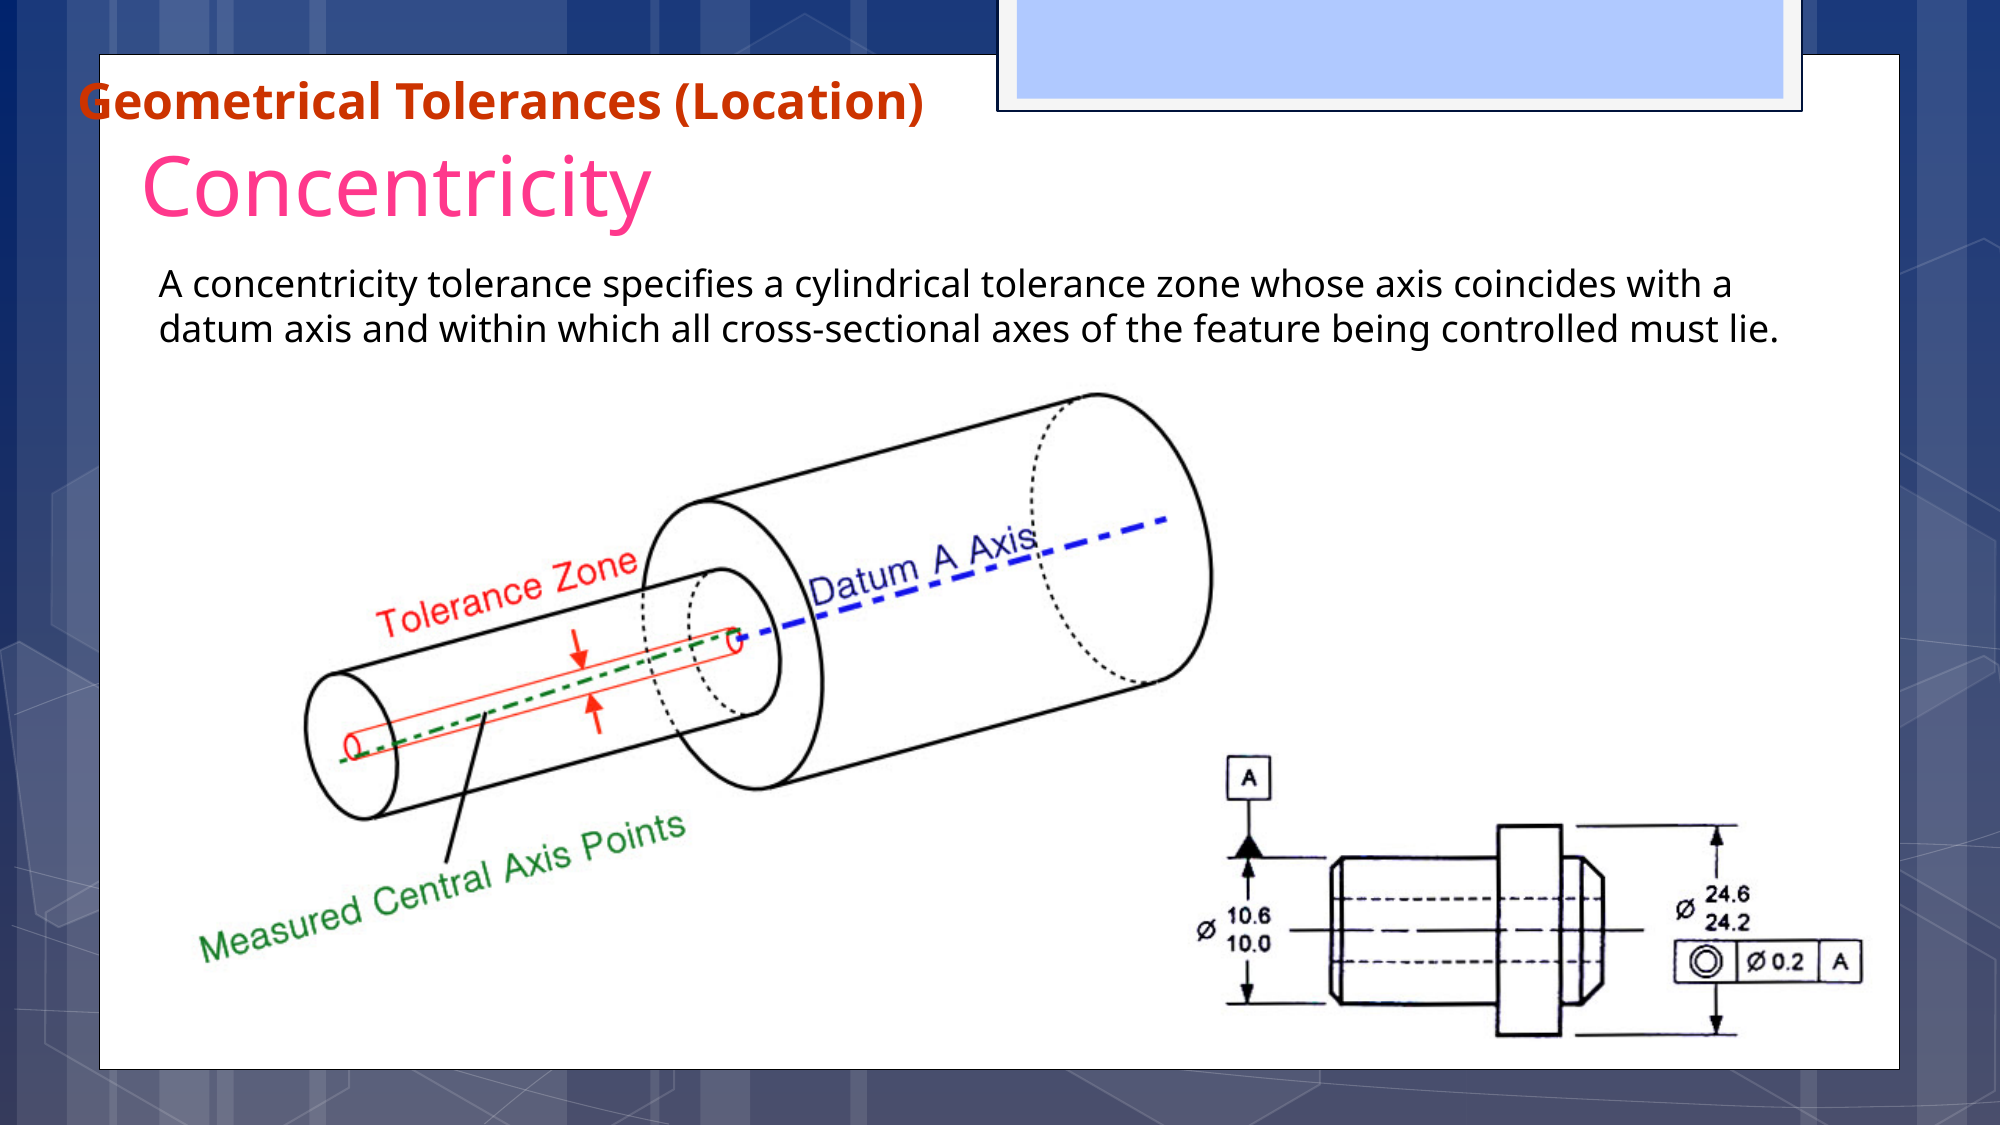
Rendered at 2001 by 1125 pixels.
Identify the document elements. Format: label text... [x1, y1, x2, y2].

title Concentricity [125, 96, 1662, 241]
text_box Geometrical Tolerances (Location) [62, 62, 1263, 138]
picture [154, 371, 1887, 1063]
text_box A concentricity tolerance specifies a cylindrical tolerance zone whose axis coincides with a datum axis and within which all cross-sectional axes of the feature being controlled must lie. [143, 253, 1844, 358]
